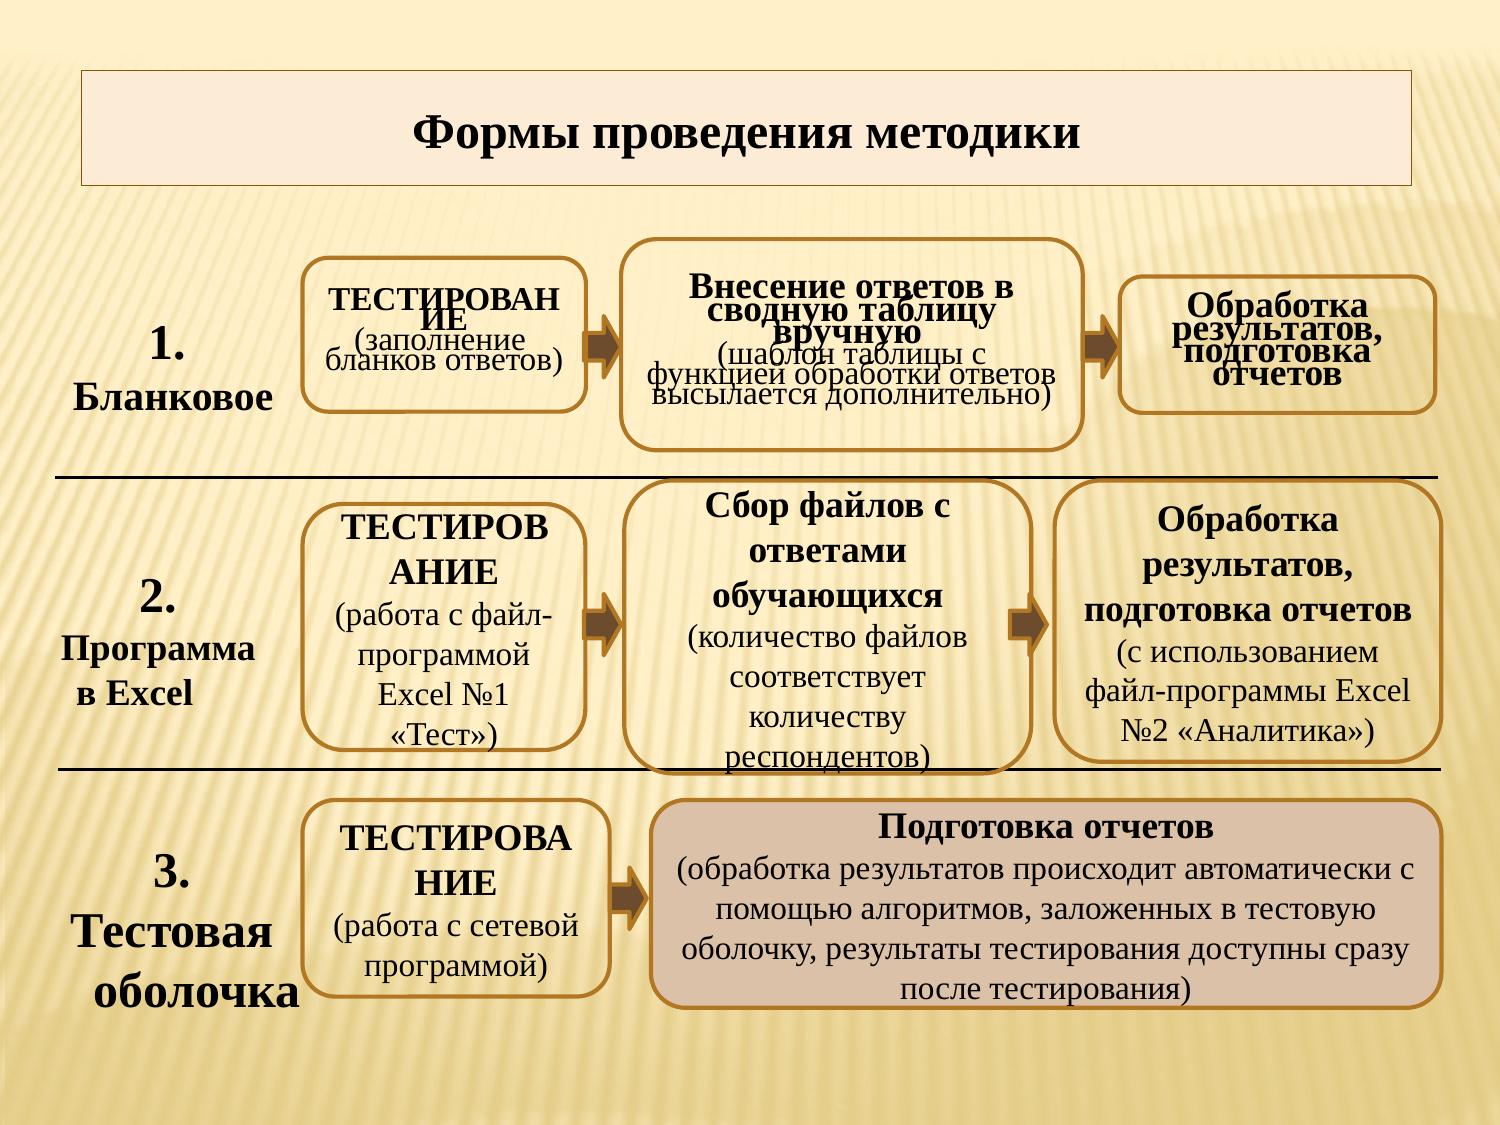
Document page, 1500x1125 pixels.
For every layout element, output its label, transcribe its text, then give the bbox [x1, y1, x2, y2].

text_box 2. Программа в Excel [23, 555, 293, 721]
text_box 3. Тестовая оболочка [41, 830, 316, 1025]
text_box Сбор файлов с ответами обучающихся (количество файлов соответствует количеству респондентов) [622, 493, 1034, 769]
text_box ТЕСТИРОВАНИЕ (работа с файл-программой Excel №1 «Тест») [300, 501, 588, 753]
text_box Формы проведения методики [81, 70, 1412, 186]
text_box [589, 313, 619, 380]
text_box [607, 865, 648, 932]
text_box 1. Бланковое [23, 301, 323, 427]
text_box [581, 591, 622, 658]
text_box [1080, 313, 1122, 380]
text_box ТЕСТИРОВАНИЕ (работа с сетевой программой) [300, 797, 612, 999]
text_box Обработка результатов, подготовка отчетов [1117, 274, 1438, 415]
text_box Обработка результатов, подготовка отчетов (с использованием файл-программы Excel №2 «Аналитика») [1052, 492, 1444, 764]
text_box Подготовка отчетов (обработка результатов происходит автоматически с помощью алгоритмов, заложенных в тестовую оболочку, результаты тестирования доступны сразу после тестирования) [648, 797, 1444, 1010]
text_box Внесение ответов в сводную таблицу вручную (шаблон таблицы с функцией обработки ответов высылается дополнительно) [619, 237, 1085, 453]
text_box [1007, 591, 1049, 658]
text_box ТЕСТИРОВАНИЕ (заполнение бланков ответов) [300, 255, 589, 414]
